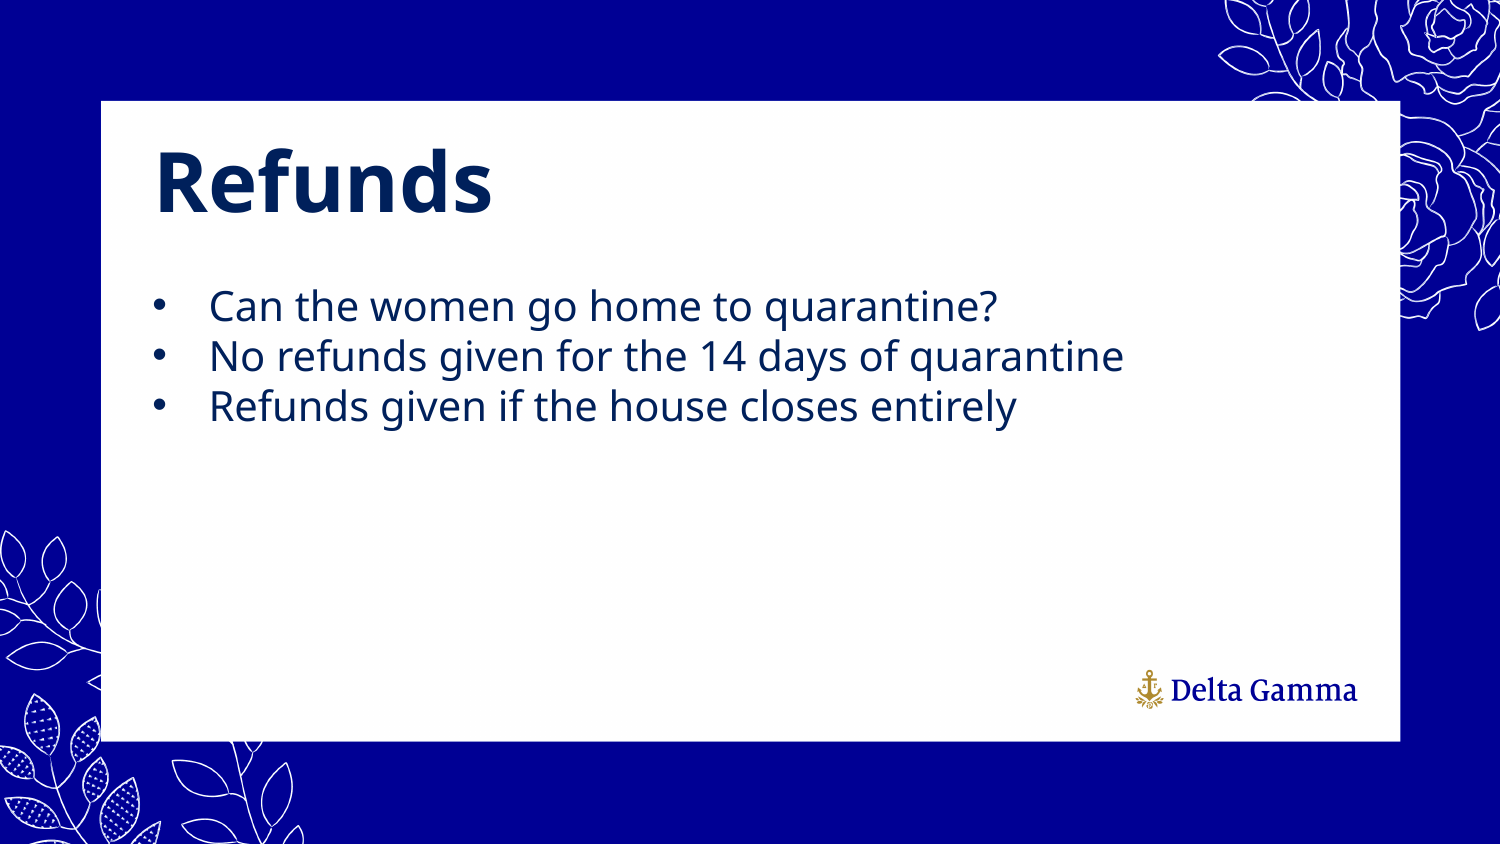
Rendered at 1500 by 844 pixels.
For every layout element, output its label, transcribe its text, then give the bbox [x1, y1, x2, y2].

text_box Can the women go home to quarantine? No refunds given for the 14 days of quarantine Refunds given if the house closes entirely [137, 271, 1363, 437]
text_box Refunds [139, 121, 1302, 237]
picture [0, 0, 1500, 844]
